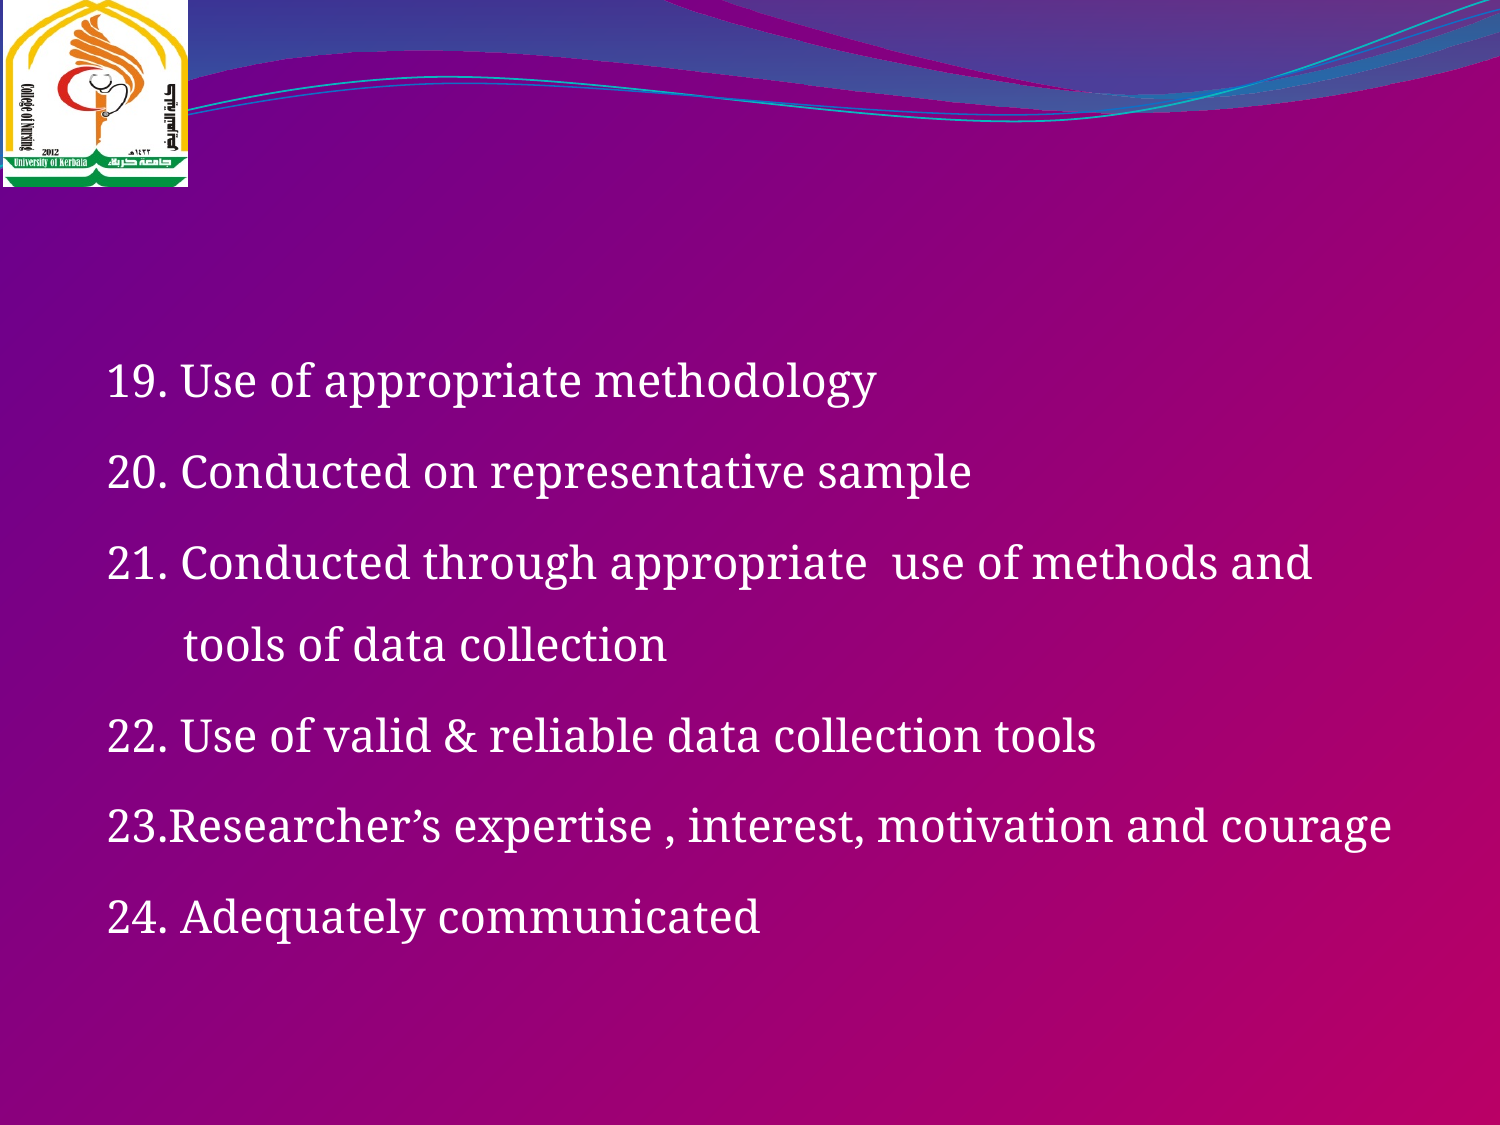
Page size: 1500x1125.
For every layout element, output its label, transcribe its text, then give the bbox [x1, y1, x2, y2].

picture [3, 0, 188, 187]
list 19. Use of appropriate methodology 20. Conducted on representative sample 21. Conducted through appropriate use of methods and tools of data collection 22. Use of valid & reliable data collection tools 23.Researcher’s expertise , interest, motivation and courage 24. Adequately communicated [75, 317, 1425, 1038]
